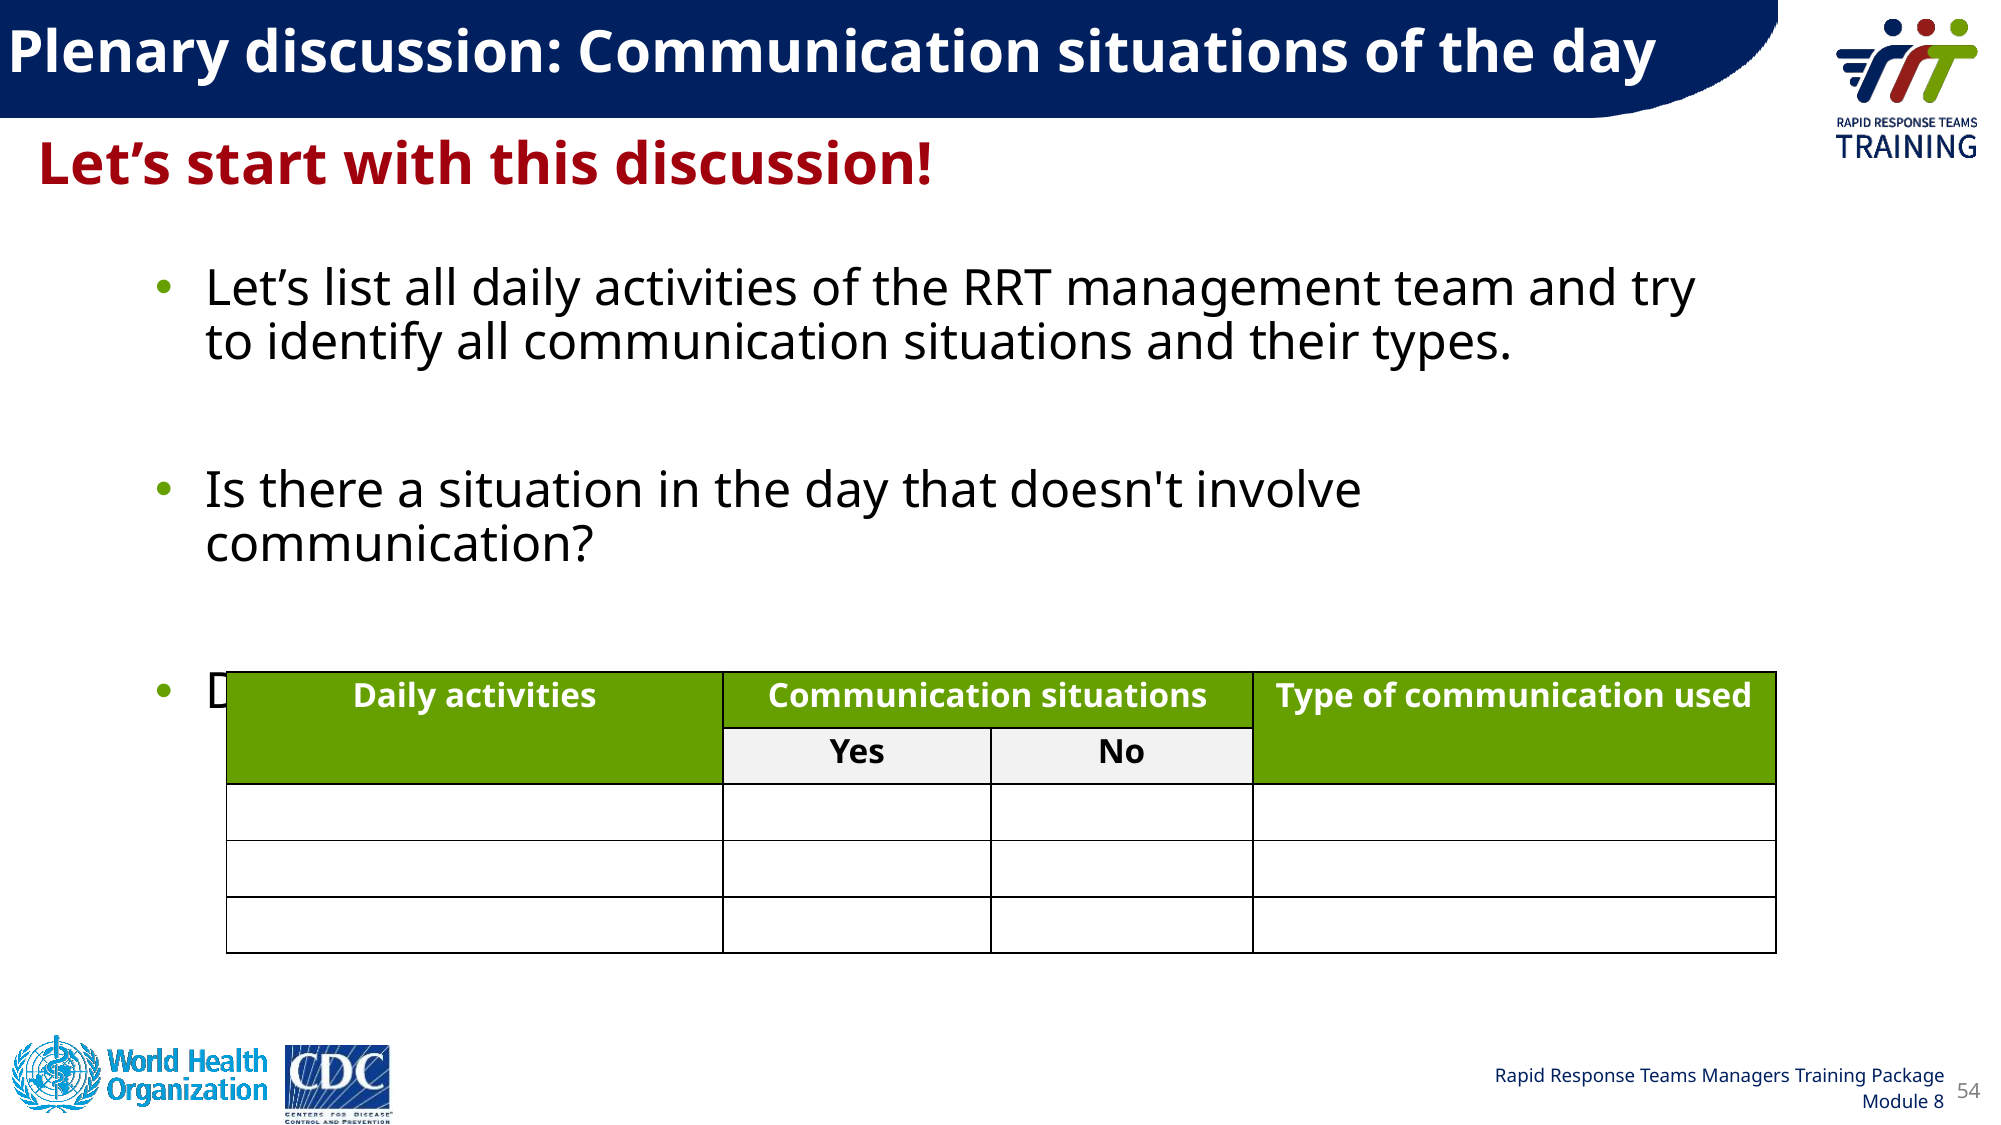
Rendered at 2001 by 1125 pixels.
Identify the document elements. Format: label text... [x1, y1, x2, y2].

table_cell [724, 898, 990, 952]
list Plenary discussion: Communication situations of the day [0, 0, 1754, 103]
picture [285, 1045, 393, 1124]
table_cell [992, 898, 1252, 952]
table_cell Yes [724, 729, 990, 783]
table_cell [724, 841, 990, 896]
table_cell [1254, 841, 1775, 896]
picture [50, 1109, 62, 1113]
picture [38, 1044, 53, 1052]
table_cell [1254, 785, 1775, 840]
picture [12, 1035, 53, 1067]
table_header Communication situations [724, 673, 1252, 727]
table_cell [227, 841, 722, 896]
table_cell No [992, 729, 1252, 783]
text_box Let’s start with this discussion! [22, 118, 1179, 204]
slide_number 54 [1937, 1070, 2000, 1124]
table_header Type of communication used [1254, 673, 1775, 783]
picture [0, 0, 1778, 118]
picture [34, 1058, 41, 1077]
picture [1835, 19, 1978, 167]
table_cell [992, 785, 1252, 840]
picture [46, 1056, 54, 1061]
table_cell [227, 898, 722, 952]
table_cell [724, 785, 990, 840]
picture [12, 1084, 46, 1113]
picture [28, 1054, 36, 1077]
picture [38, 1092, 54, 1100]
table_cell [992, 841, 1252, 896]
table_cell [1254, 898, 1775, 952]
table_cell [227, 785, 722, 840]
table_header Daily activities [227, 673, 722, 783]
list Let’s list all daily activities of the RRT management team and try to identify all communication situations and their types. Is there a situation in the day that doesn't involve communication? Duration: 15’ [141, 254, 1721, 1019]
picture [36, 1035, 267, 1113]
picture [43, 1088, 54, 1094]
